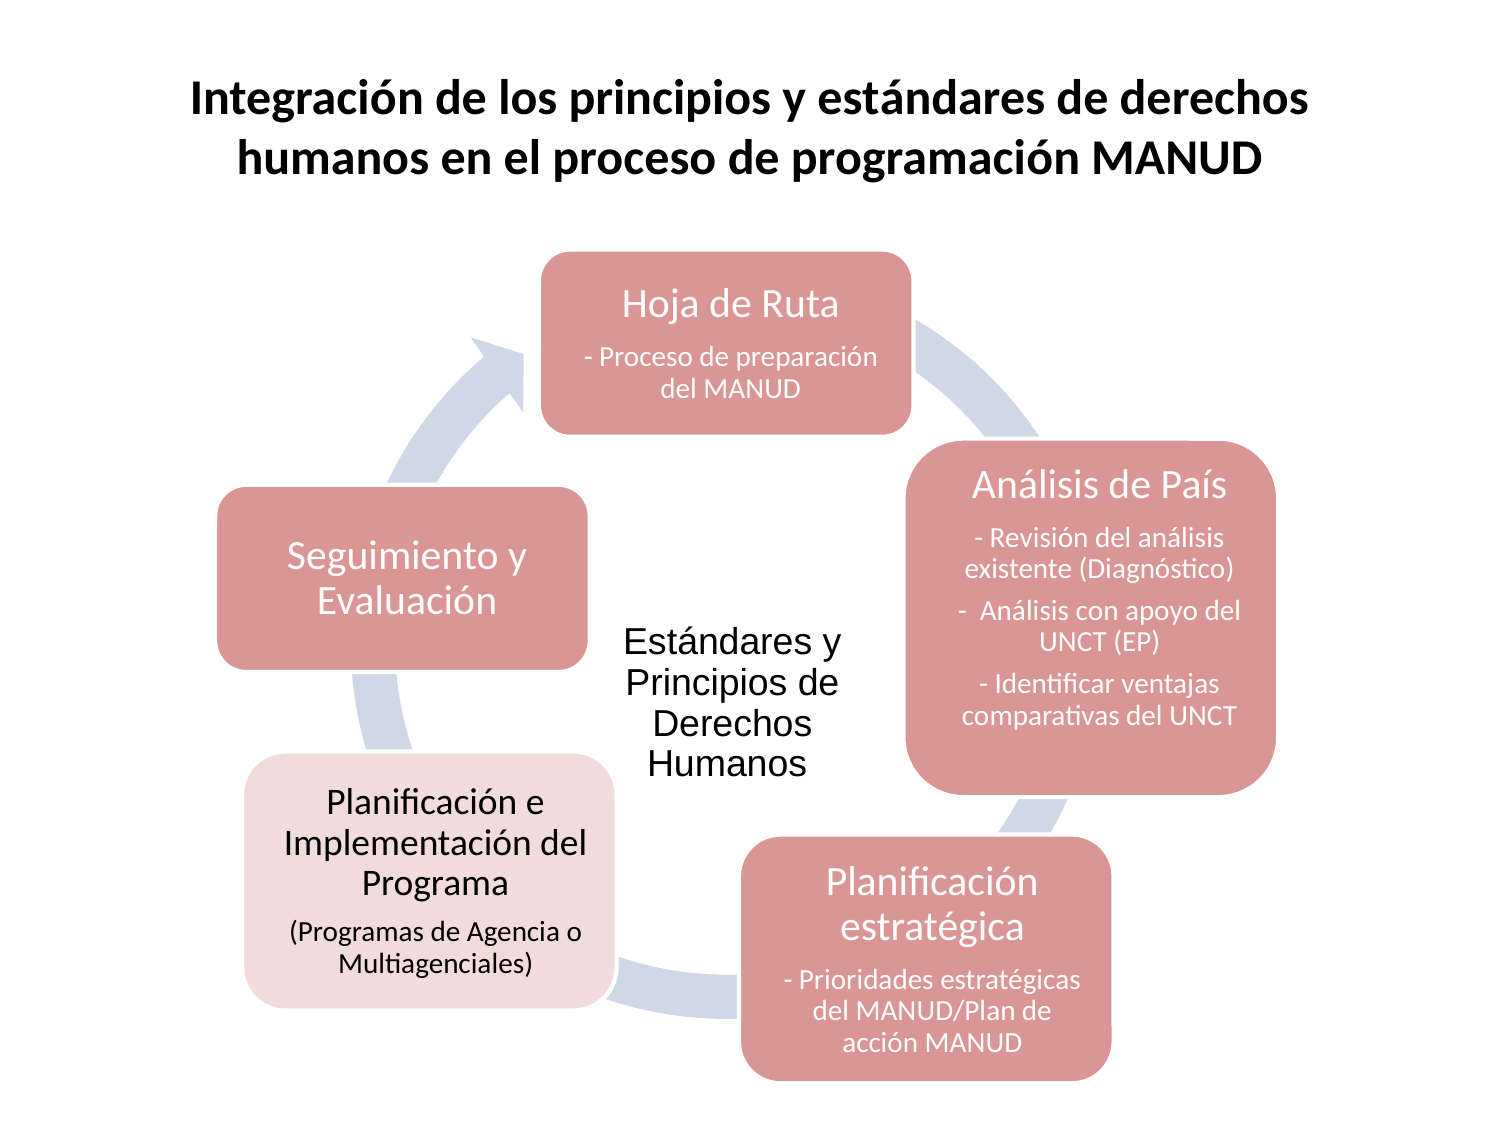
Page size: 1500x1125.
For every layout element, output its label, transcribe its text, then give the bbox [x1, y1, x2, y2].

title Integración de los principios y estándares de derechos humanos en el proceso de programación MANUD [111, 30, 1388, 219]
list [64, 266, 1388, 1072]
